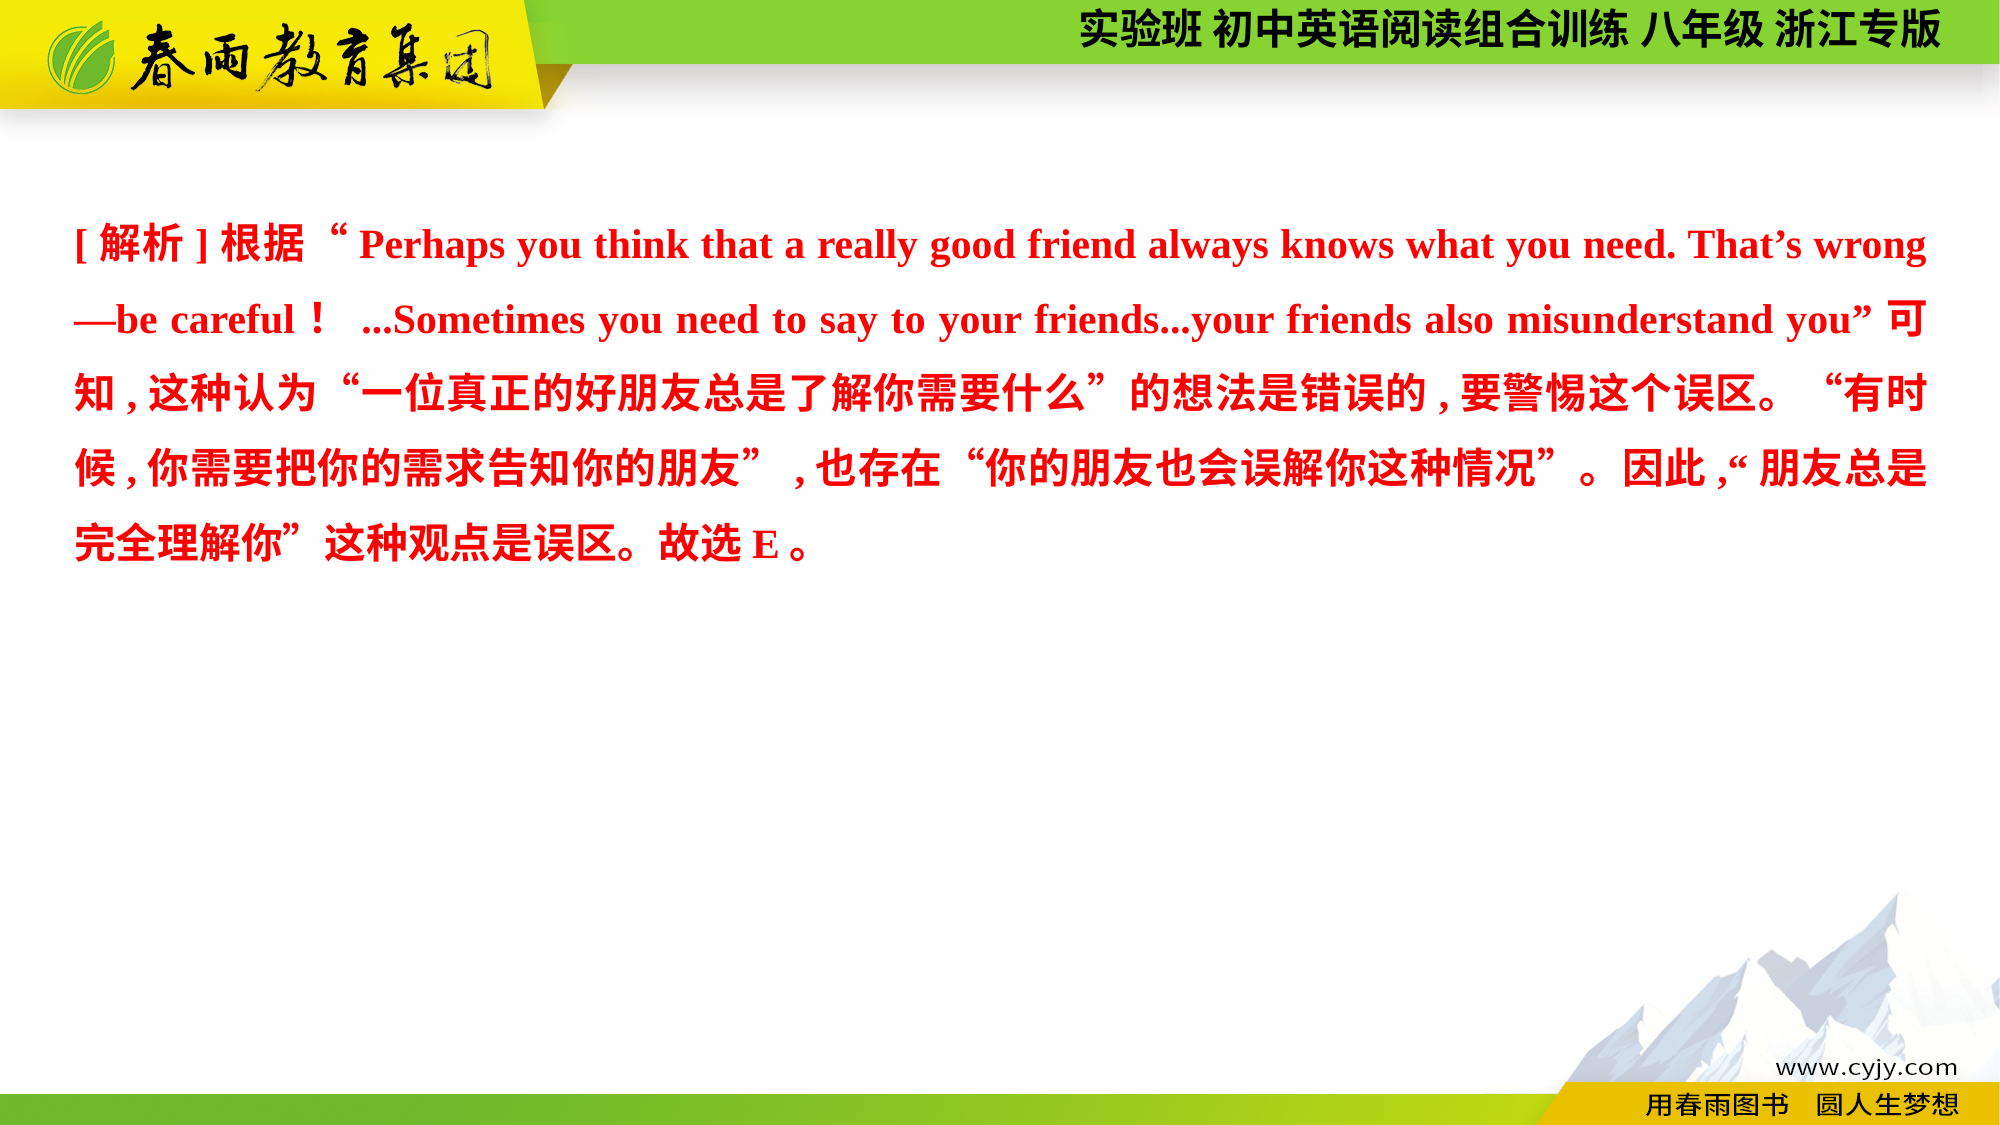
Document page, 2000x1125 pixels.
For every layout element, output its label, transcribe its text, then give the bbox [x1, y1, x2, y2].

picture [0, 0, 2000, 1125]
list [解析]根据“Perhaps you think that a really good friend always knows what you need. That’s wrong—be careful！...Sometimes you need to say to your friends...your friends also misunderstand you”可知,这种认为“一位真正的好朋友总是了解你需要什么”的想法是错误的,要警惕这个误区。“有时候,你需要把你的需求告知你的朋友”,也存在“你的朋友也会误解你这种情况”。因此,“朋友总是完全理解你”这种观点是误区。故选E。 [59, 184, 1944, 569]
